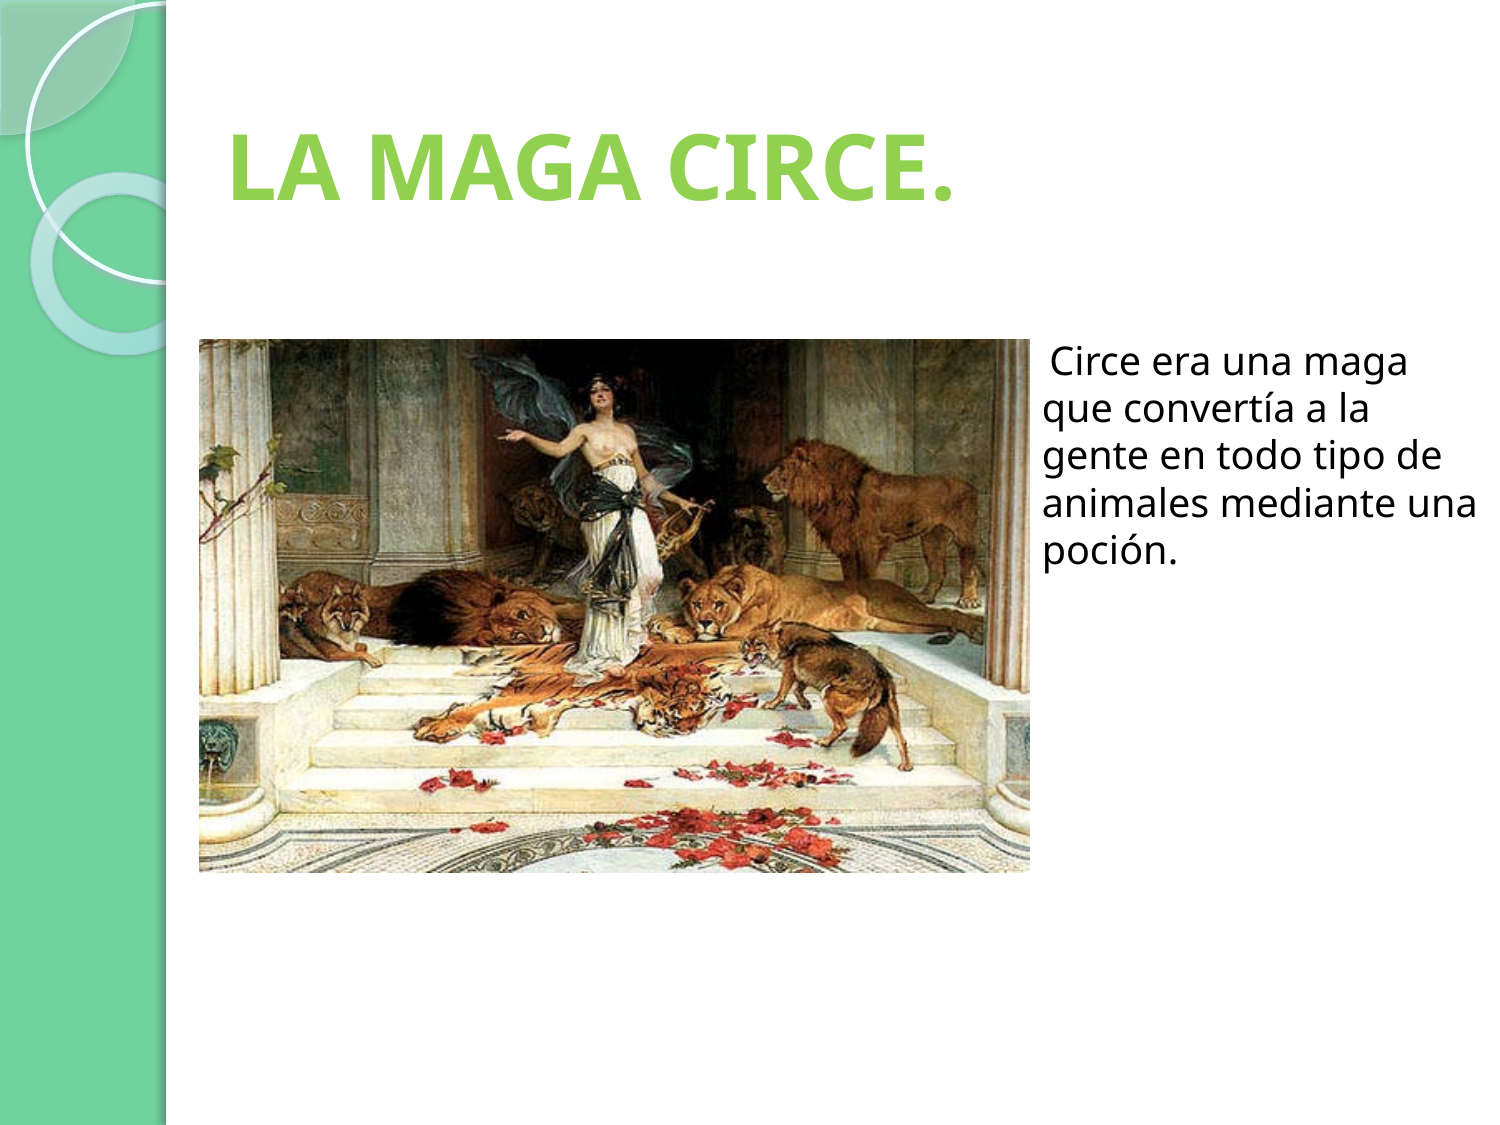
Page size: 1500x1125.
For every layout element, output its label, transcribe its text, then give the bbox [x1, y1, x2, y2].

title LA MAGA CIRCE. [210, 35, 1090, 227]
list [198, 339, 1030, 874]
list Circe era una maga que convertía a la gente en todo tipo de animales mediante una poción. [1019, 328, 1500, 657]
